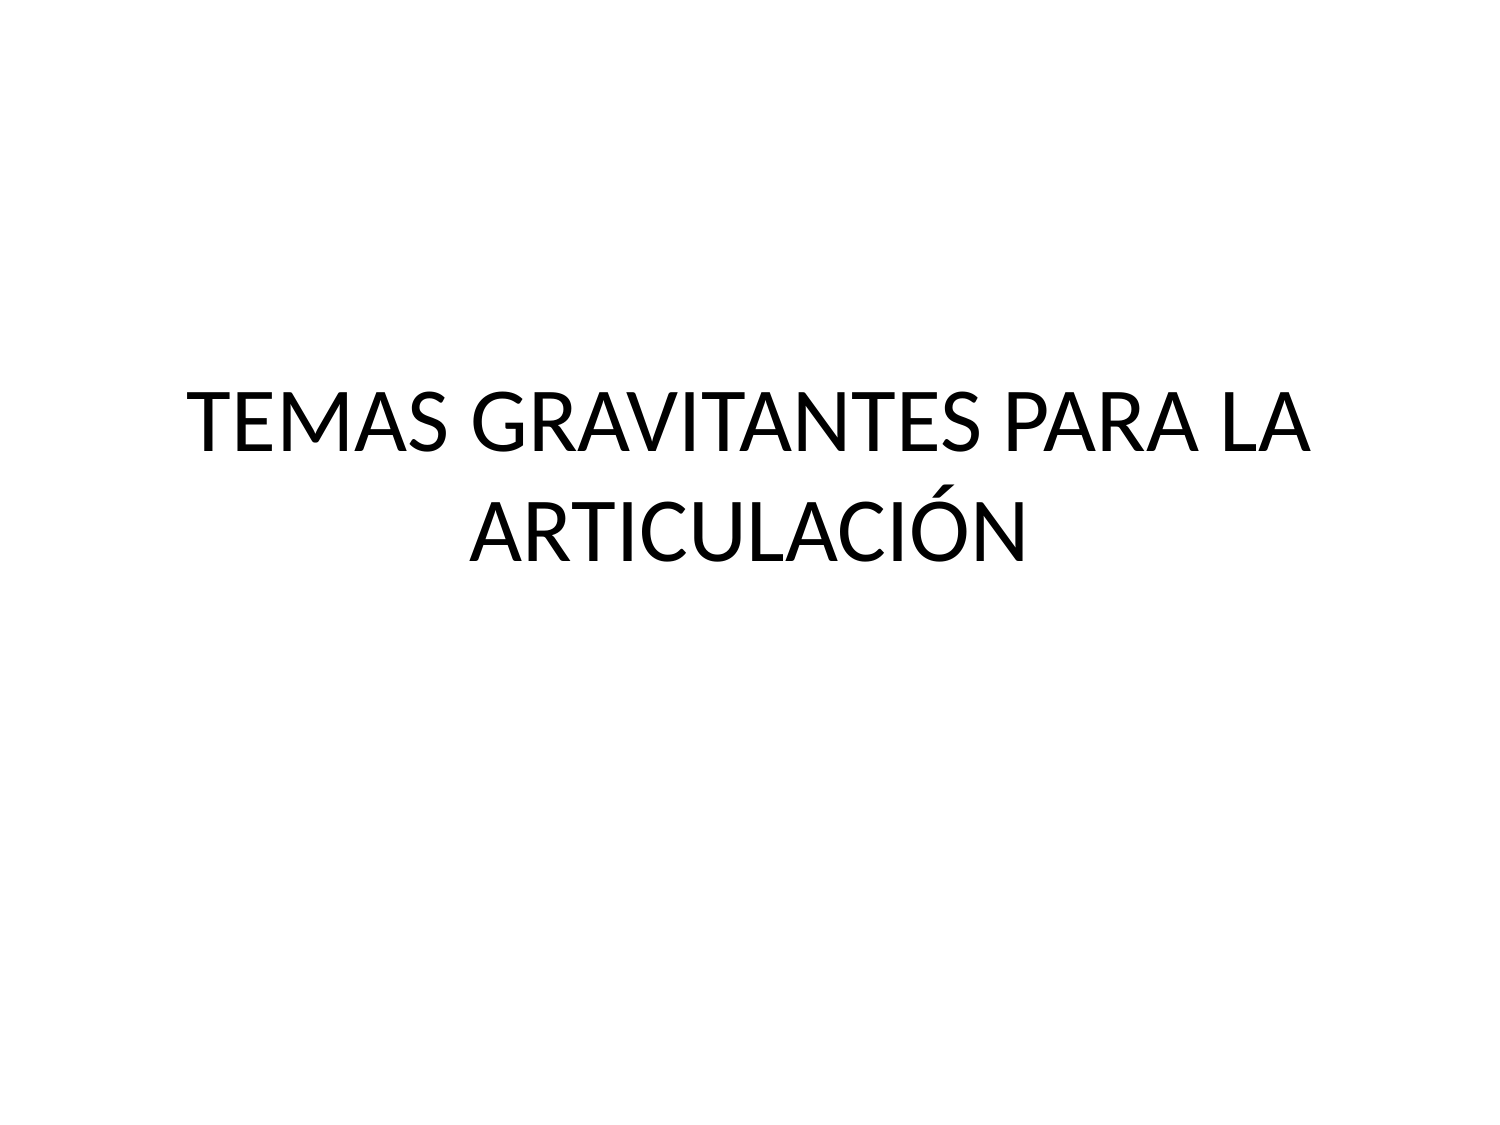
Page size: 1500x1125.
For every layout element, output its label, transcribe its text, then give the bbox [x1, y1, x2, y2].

title TEMAS GRAVITANTES PARA LA ARTICULACIÓN [112, 349, 1388, 591]
